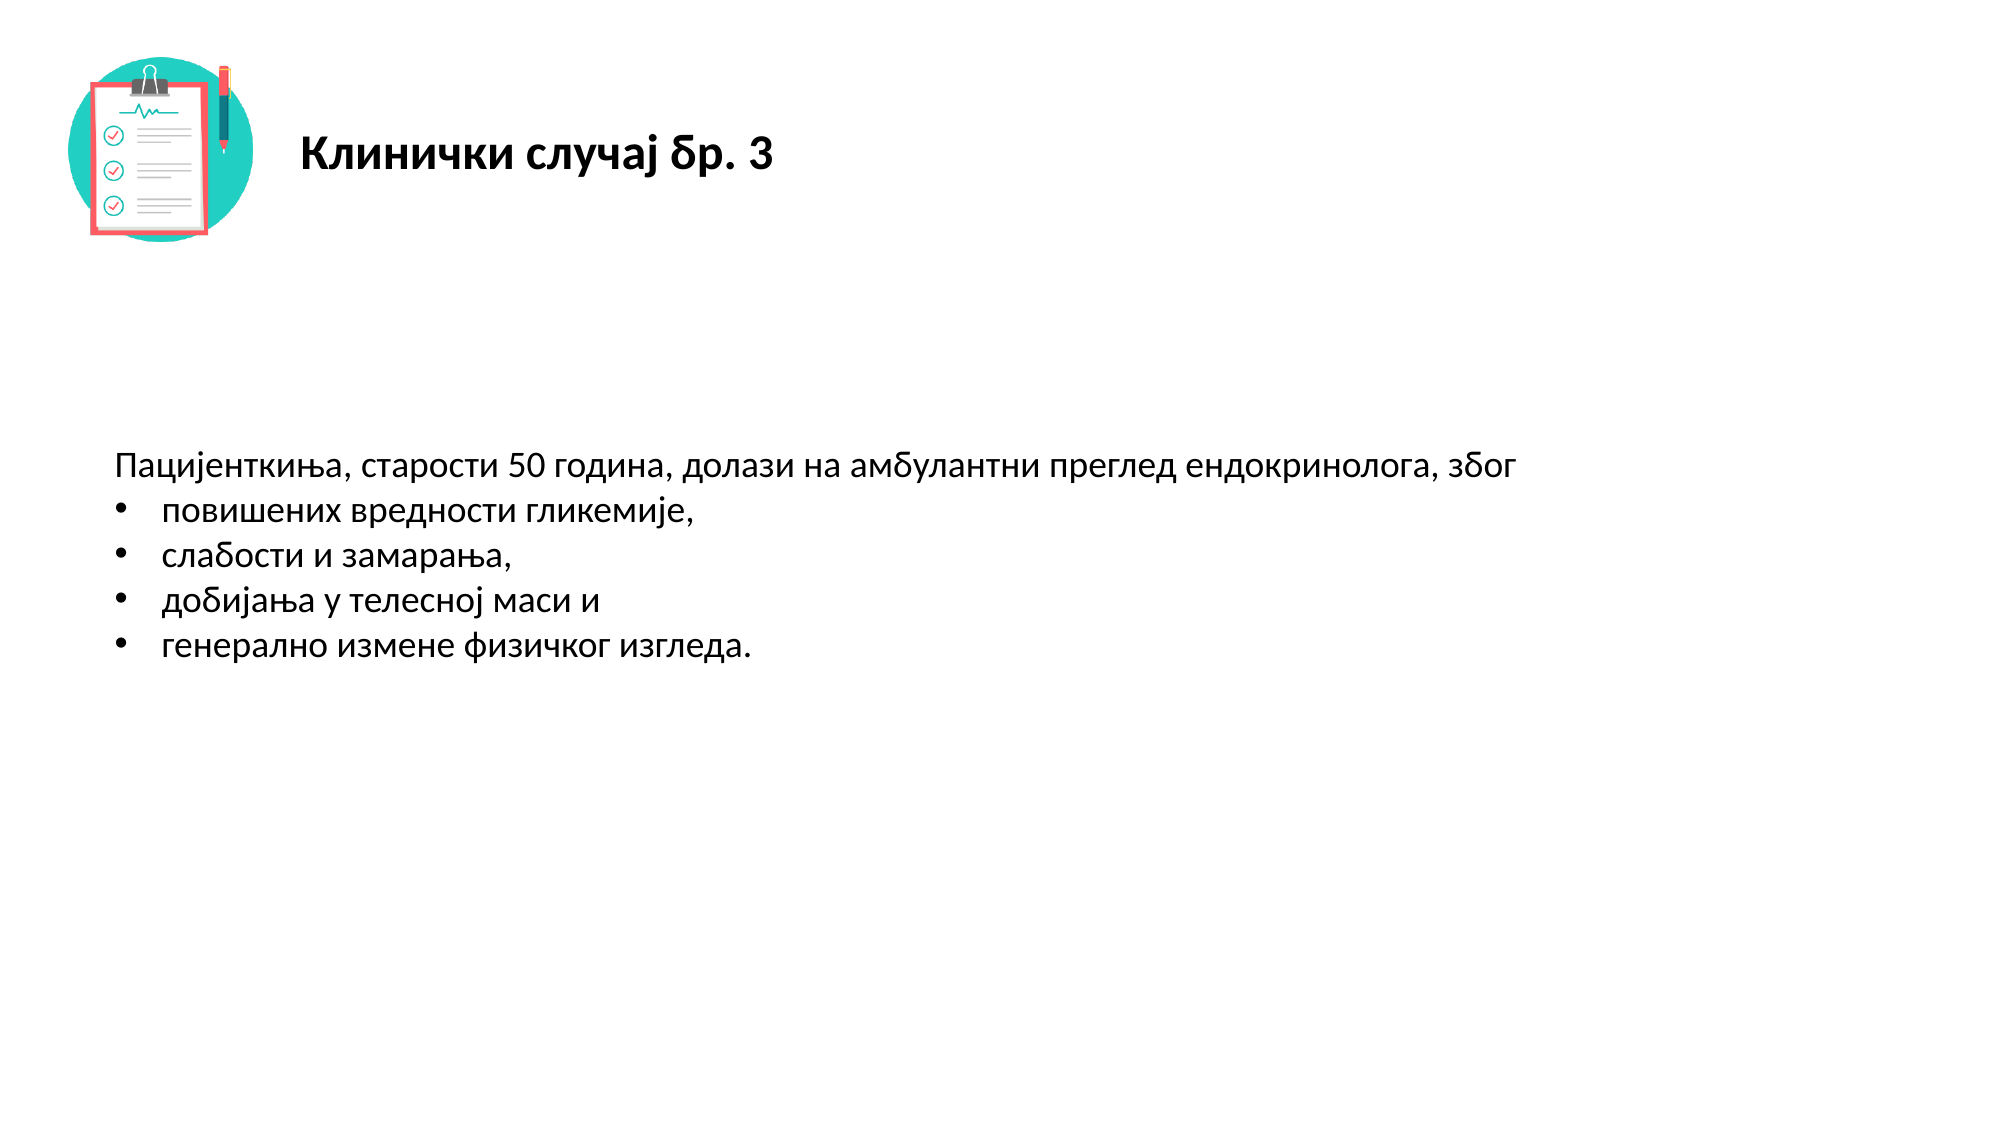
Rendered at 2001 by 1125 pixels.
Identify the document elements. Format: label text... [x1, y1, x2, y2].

text_box Пацијенткиња, старости 50 година, долази на амбулантни преглед ендокринолога, због повишених вредности гликемије, слабости и замарања, добијања у телесној маси и генерално измене физичког изгледа. [99, 432, 1541, 673]
text_box Клинички случај бр. 3 [285, 111, 789, 187]
picture [68, 57, 253, 242]
